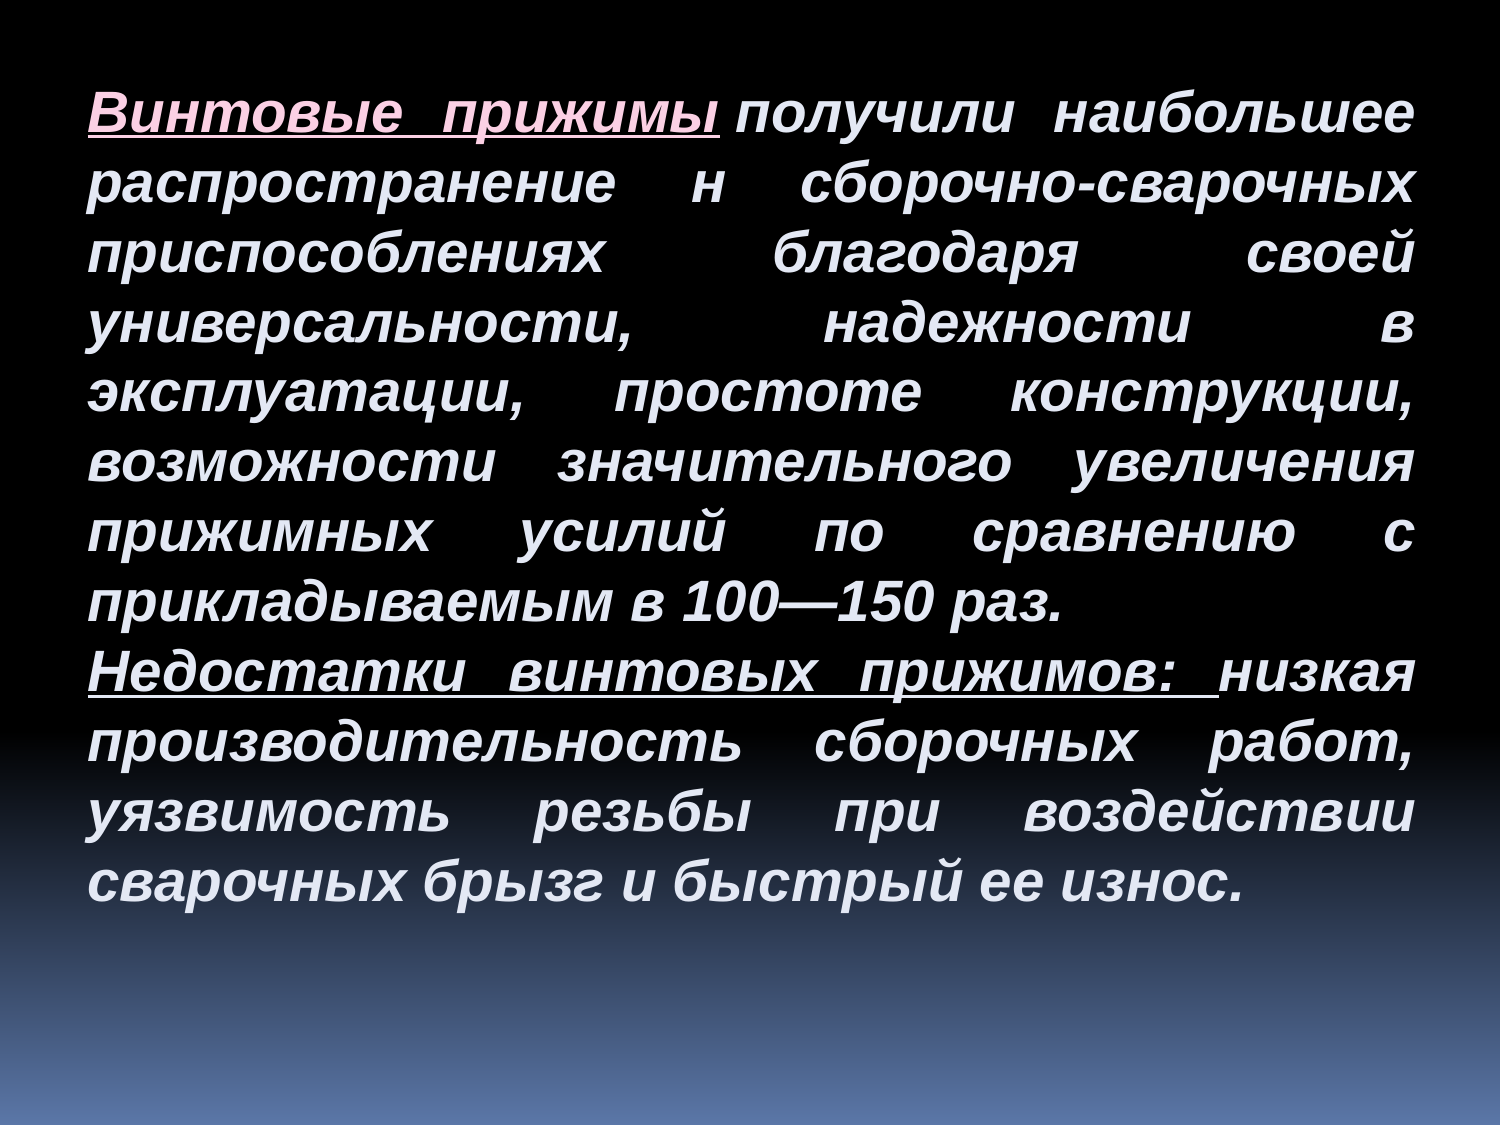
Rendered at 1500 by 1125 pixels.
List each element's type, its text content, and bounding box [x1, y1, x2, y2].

text_box Винтовые прижимы получили наибольшее распространение н сборочно-сварочных приспособлениях благодаря своей универсальности, надежности в эксплуатации, простоте конструкции, возможности значительного увеличения прижимных усилий по сравнению с прикладываемым в 100—150 раз. Недостатки винтовых прижимов: низкая производительность сборочных работ, уязви­мость резьбы при воздействии сварочных брызг и быстрый ее износ. [72, 66, 1432, 1061]
